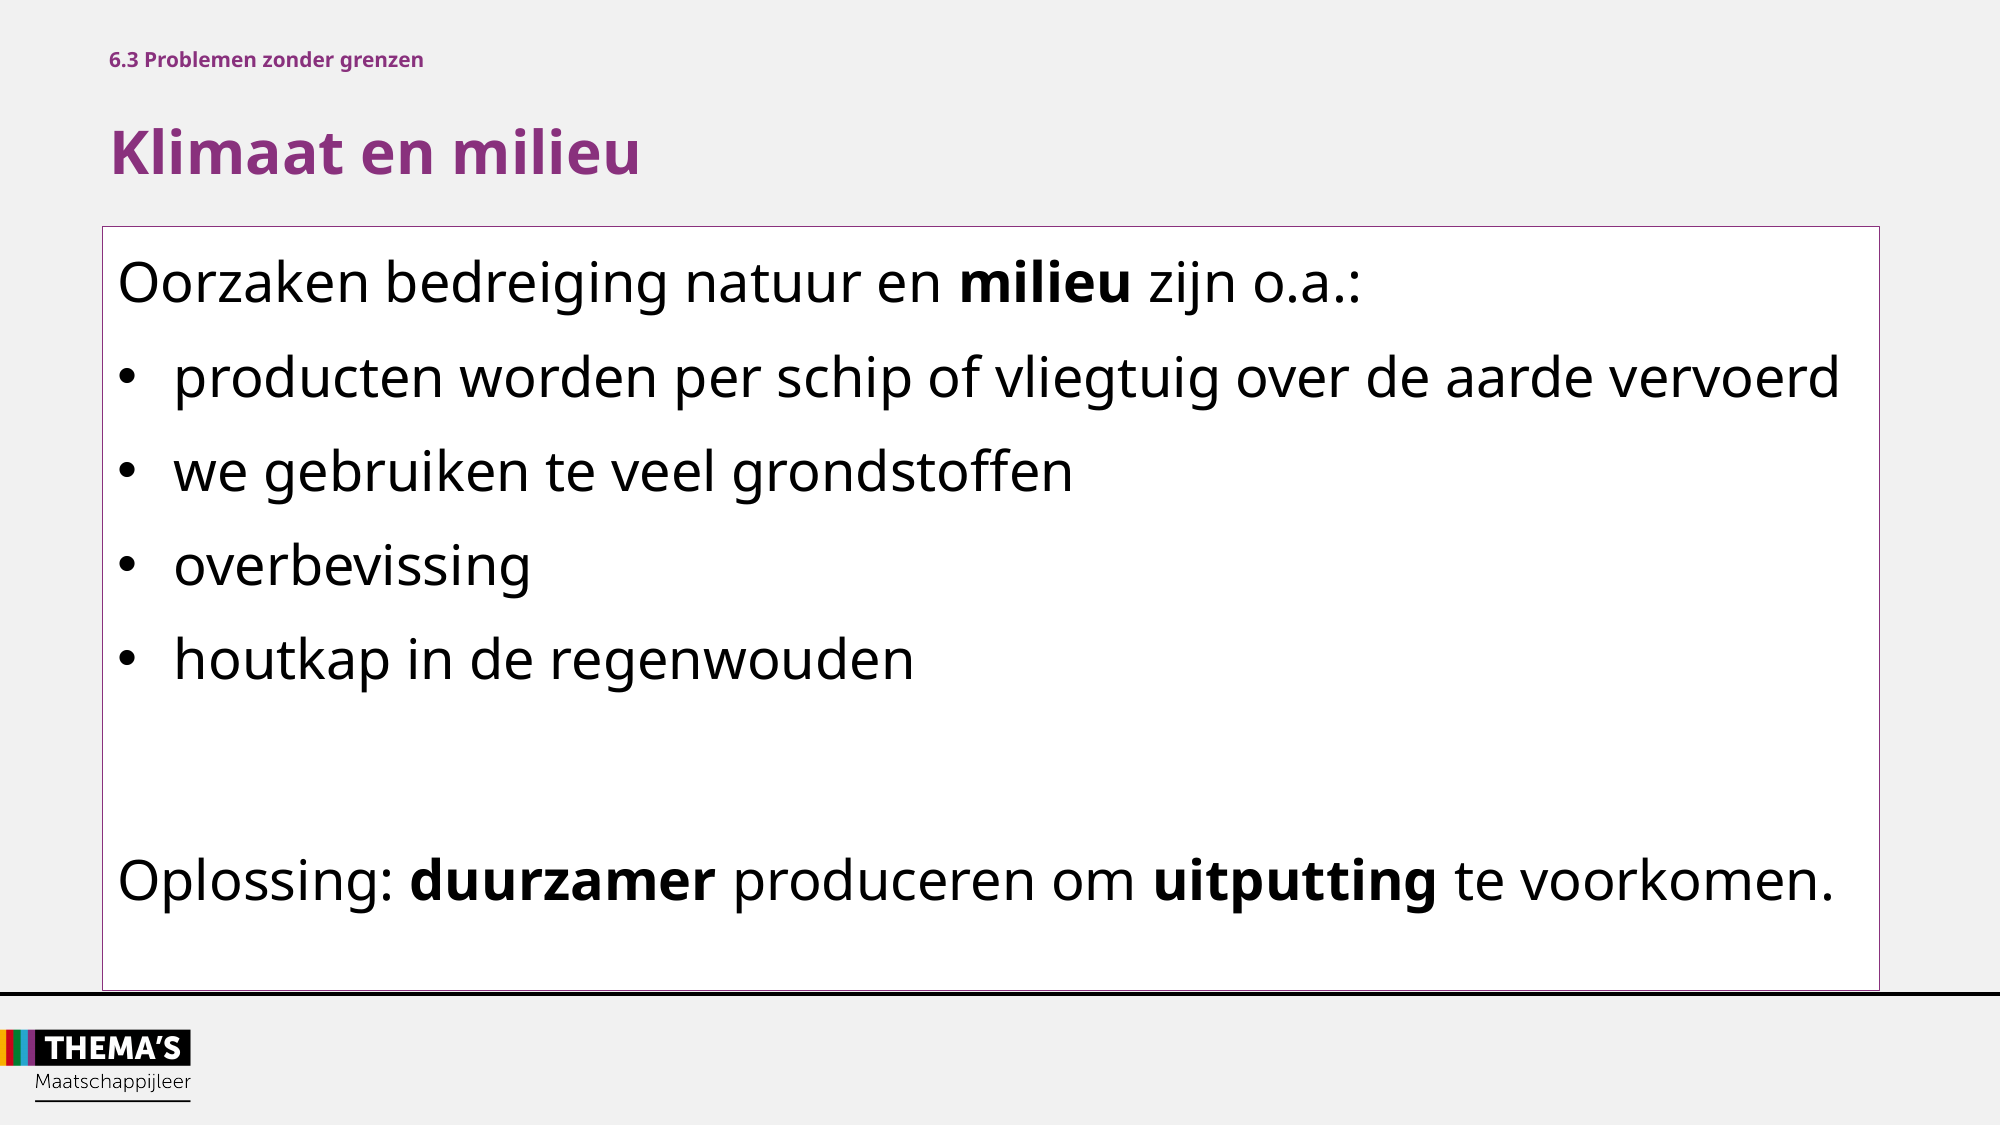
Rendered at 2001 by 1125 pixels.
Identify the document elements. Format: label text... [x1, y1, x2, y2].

picture [0, 993, 203, 1125]
list 6.3 Problemen zonder grenzen [94, 33, 941, 88]
list Oorzaken bedreiging natuur en milieu zijn o.a.: producten worden per schip of vliegtuig over de aarde vervoerd we gebruiken te veel grondstoffen overbevissing houtkap in de regenwouden Oplossing: duurzamer produceren om uitputting te voorkomen. [102, 226, 1880, 991]
list Klimaat en milieu [94, 114, 1879, 205]
